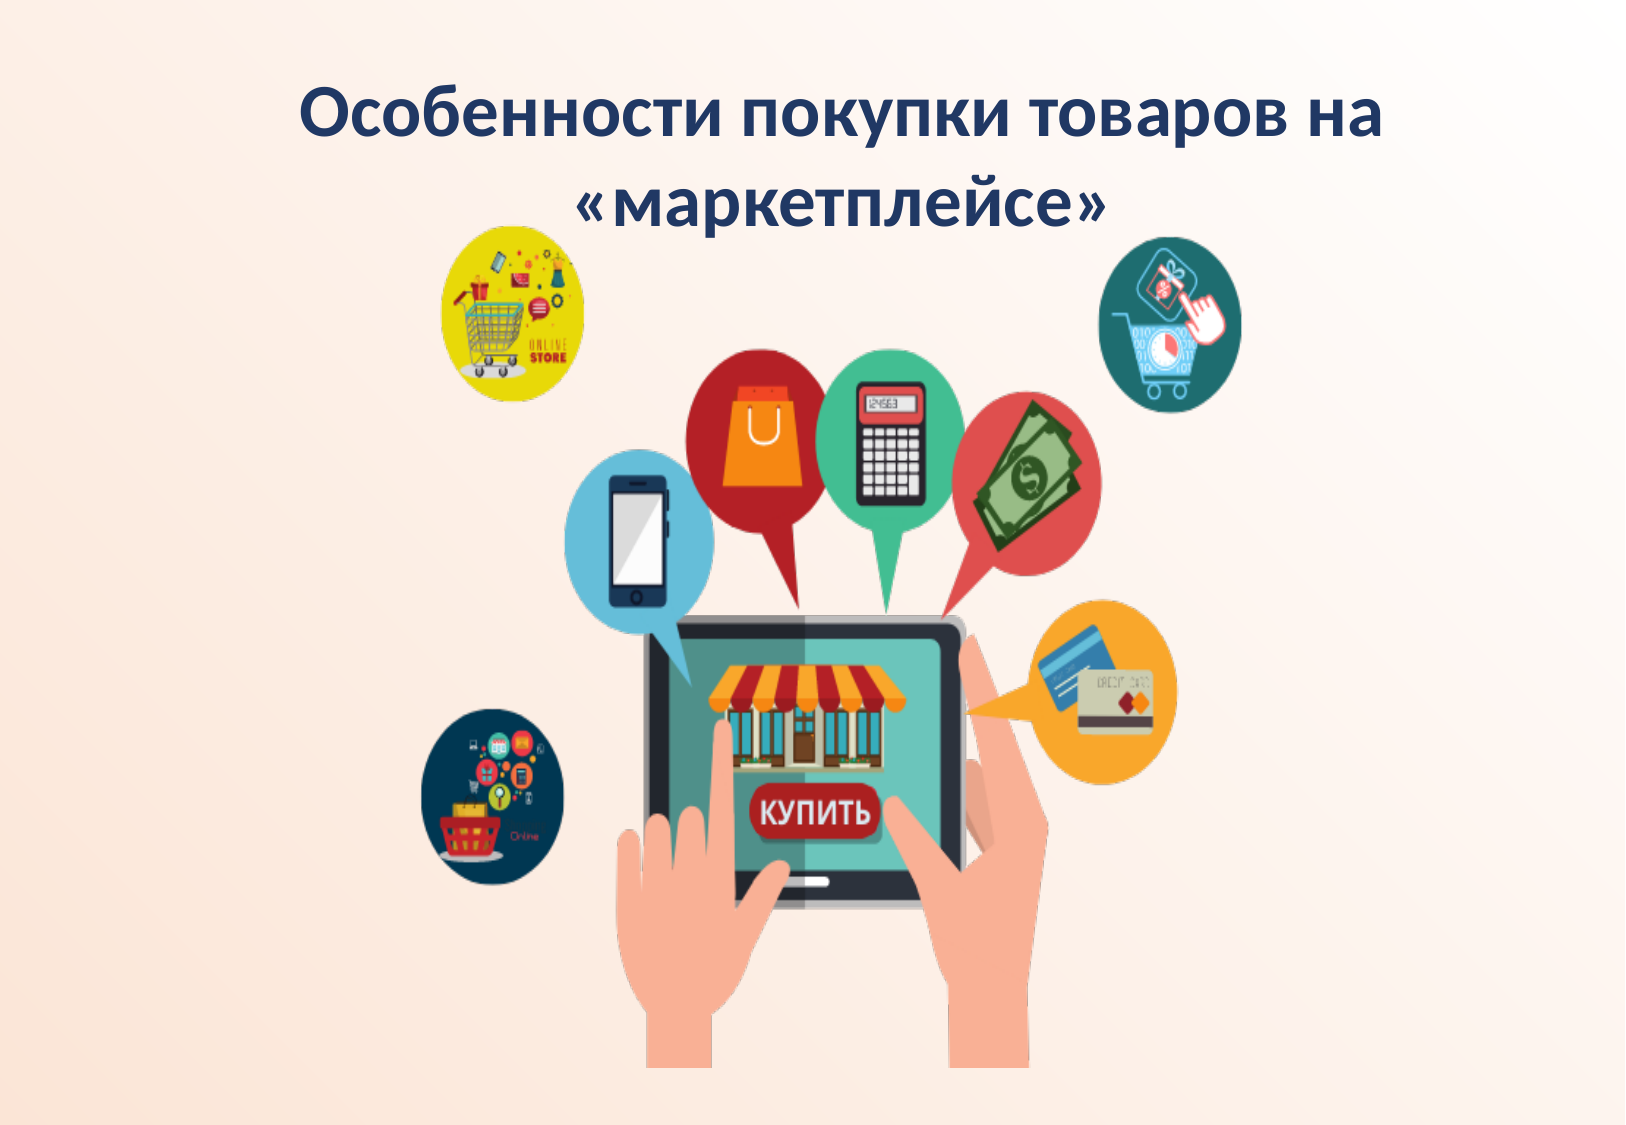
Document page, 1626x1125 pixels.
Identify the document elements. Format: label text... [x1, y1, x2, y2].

text_box Особенности покупки товаров на «маркетплейсе» [126, 54, 1559, 250]
picture [404, 198, 1281, 1068]
